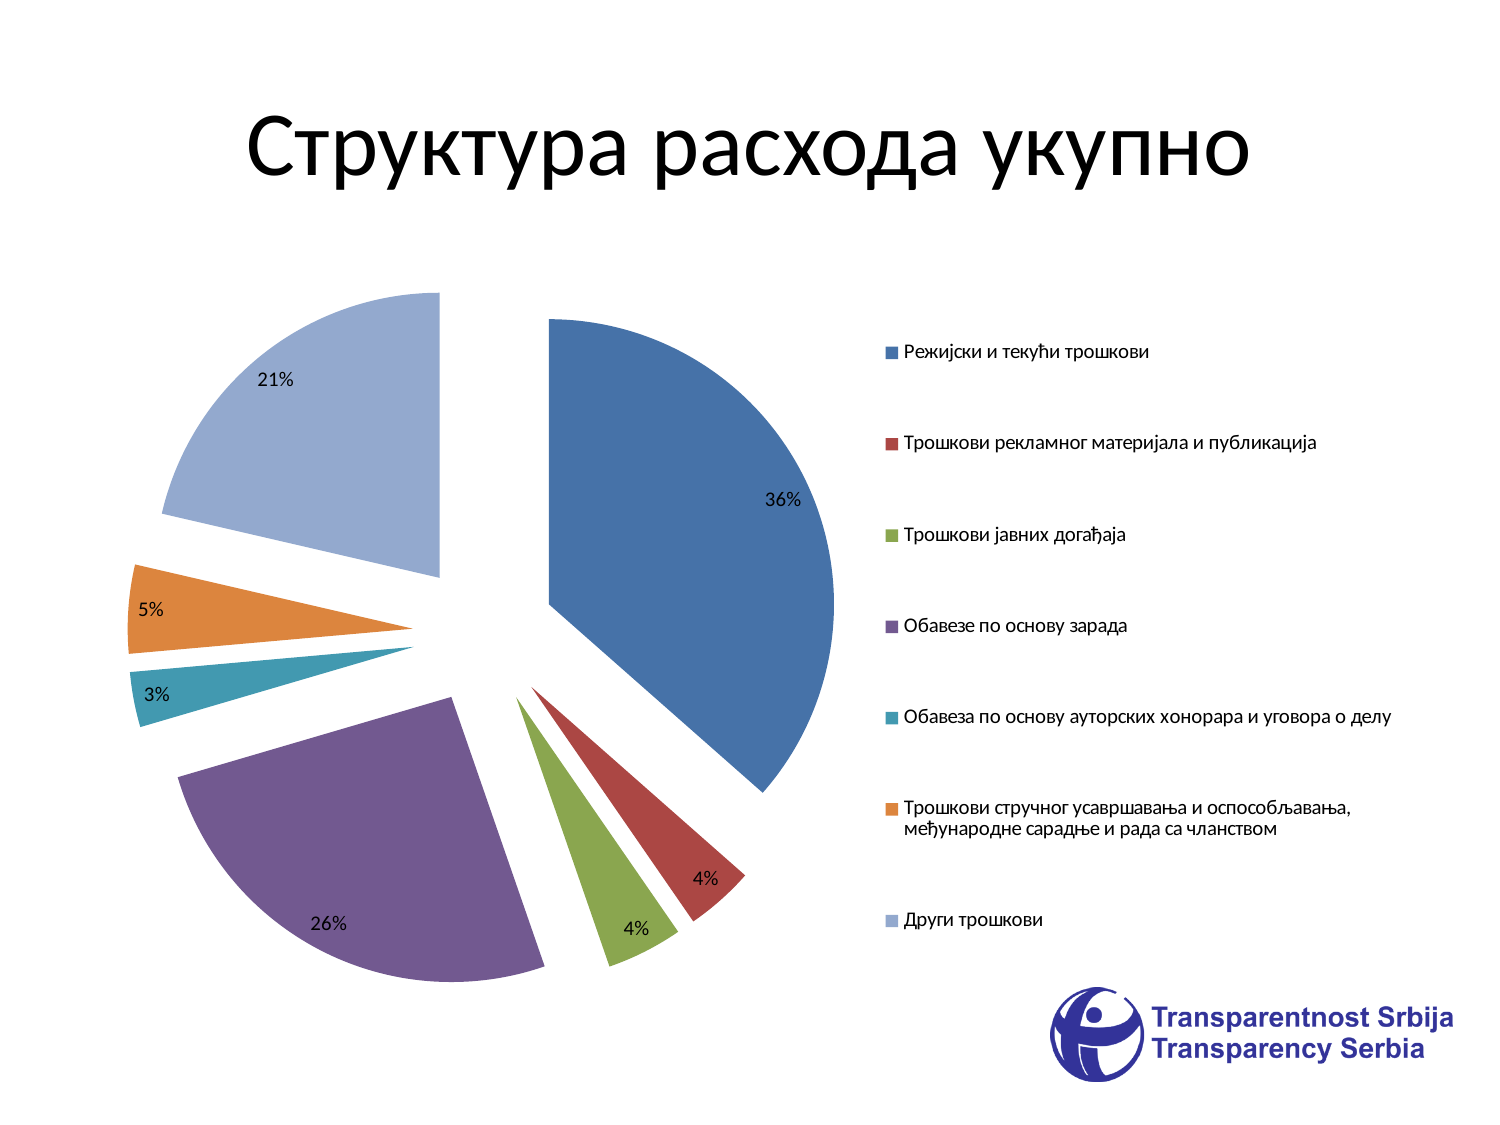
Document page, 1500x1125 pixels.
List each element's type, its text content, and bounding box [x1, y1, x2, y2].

title Структура расхода укупно [75, 45, 1425, 233]
chart [74, 262, 1426, 1006]
picture [1050, 987, 1453, 1082]
